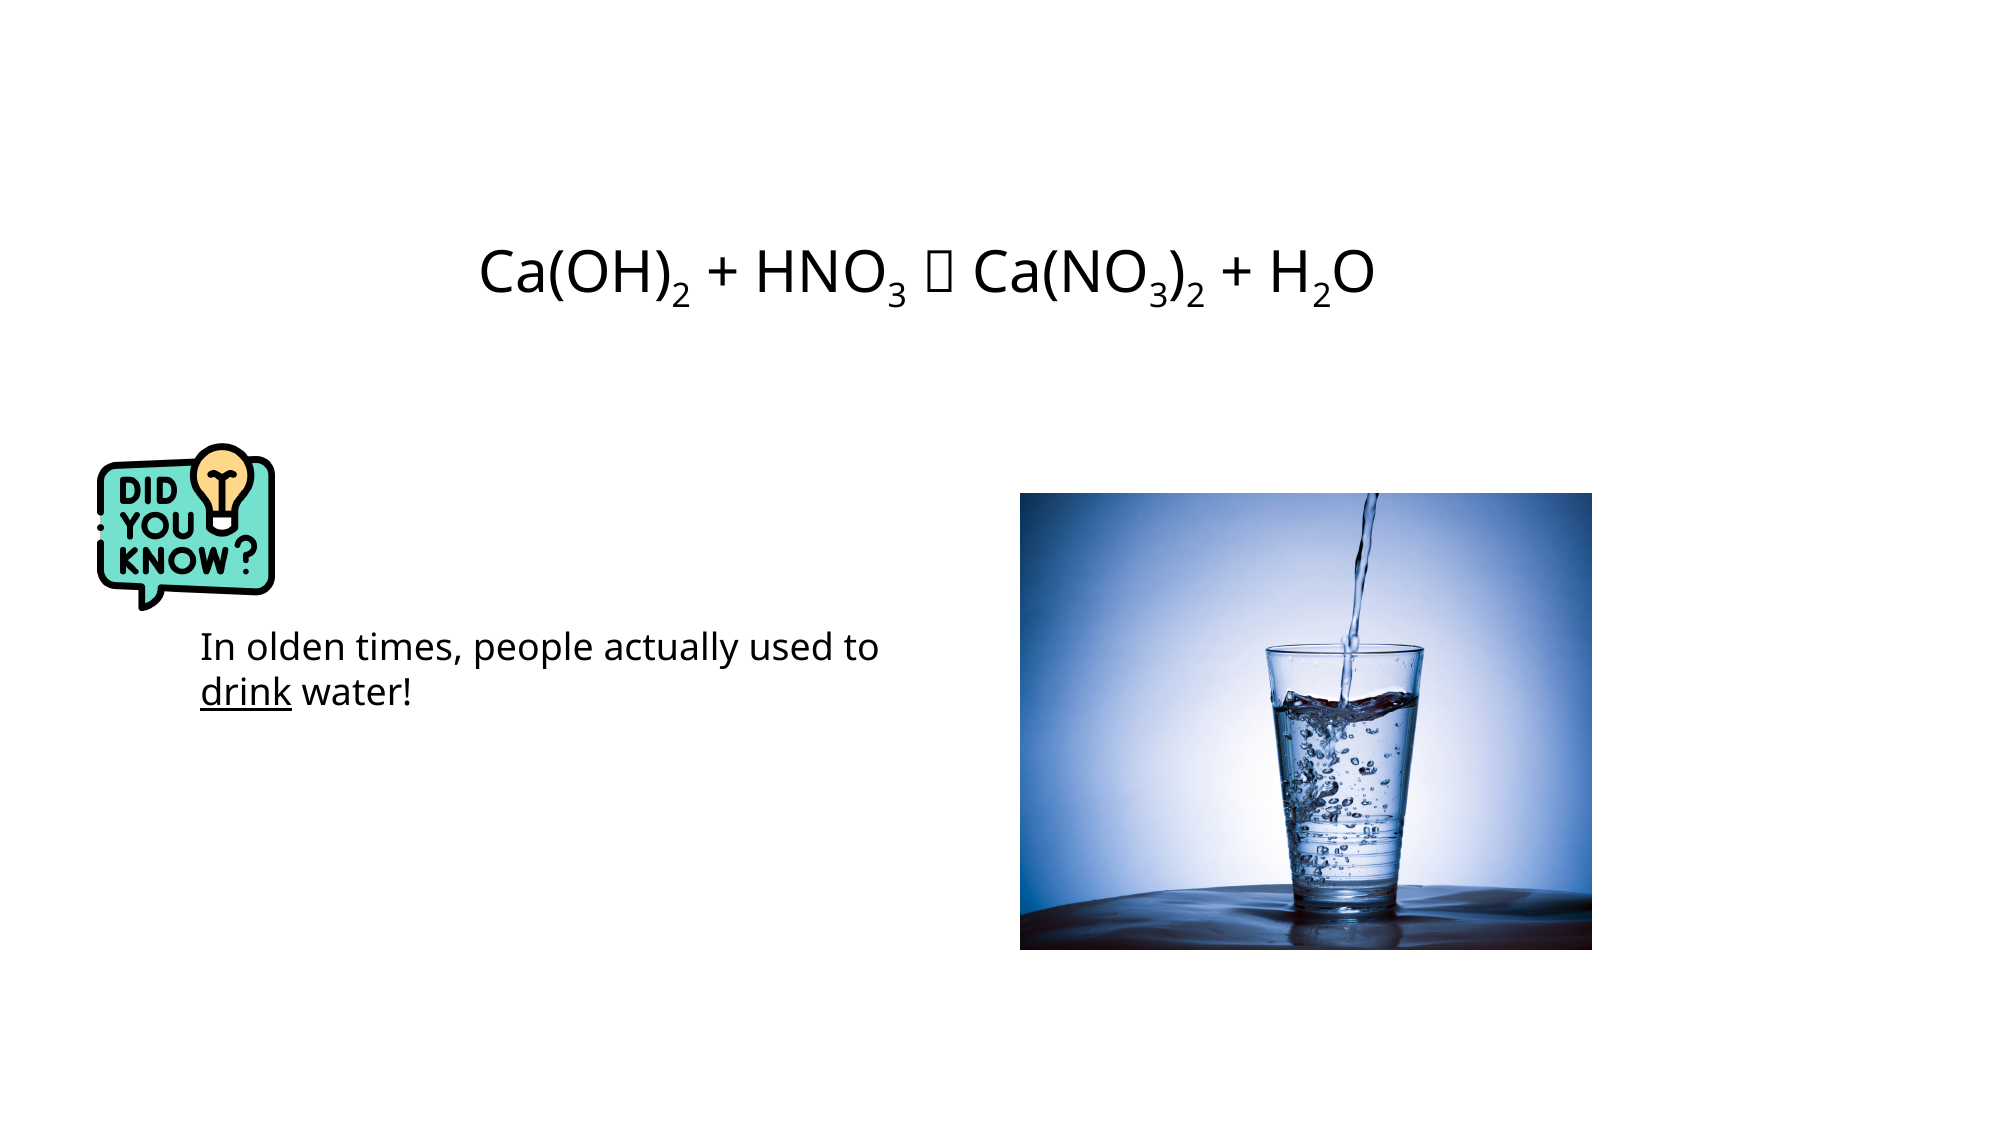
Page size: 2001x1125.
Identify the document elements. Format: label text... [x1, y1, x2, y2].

text_box In olden times, people actually used to drink water! [185, 615, 969, 721]
text_box Ca(OH)2 + HNO3  Ca(NO3)2 + H2O [463, 226, 1465, 322]
picture [96, 438, 275, 616]
picture [1020, 493, 1592, 950]
